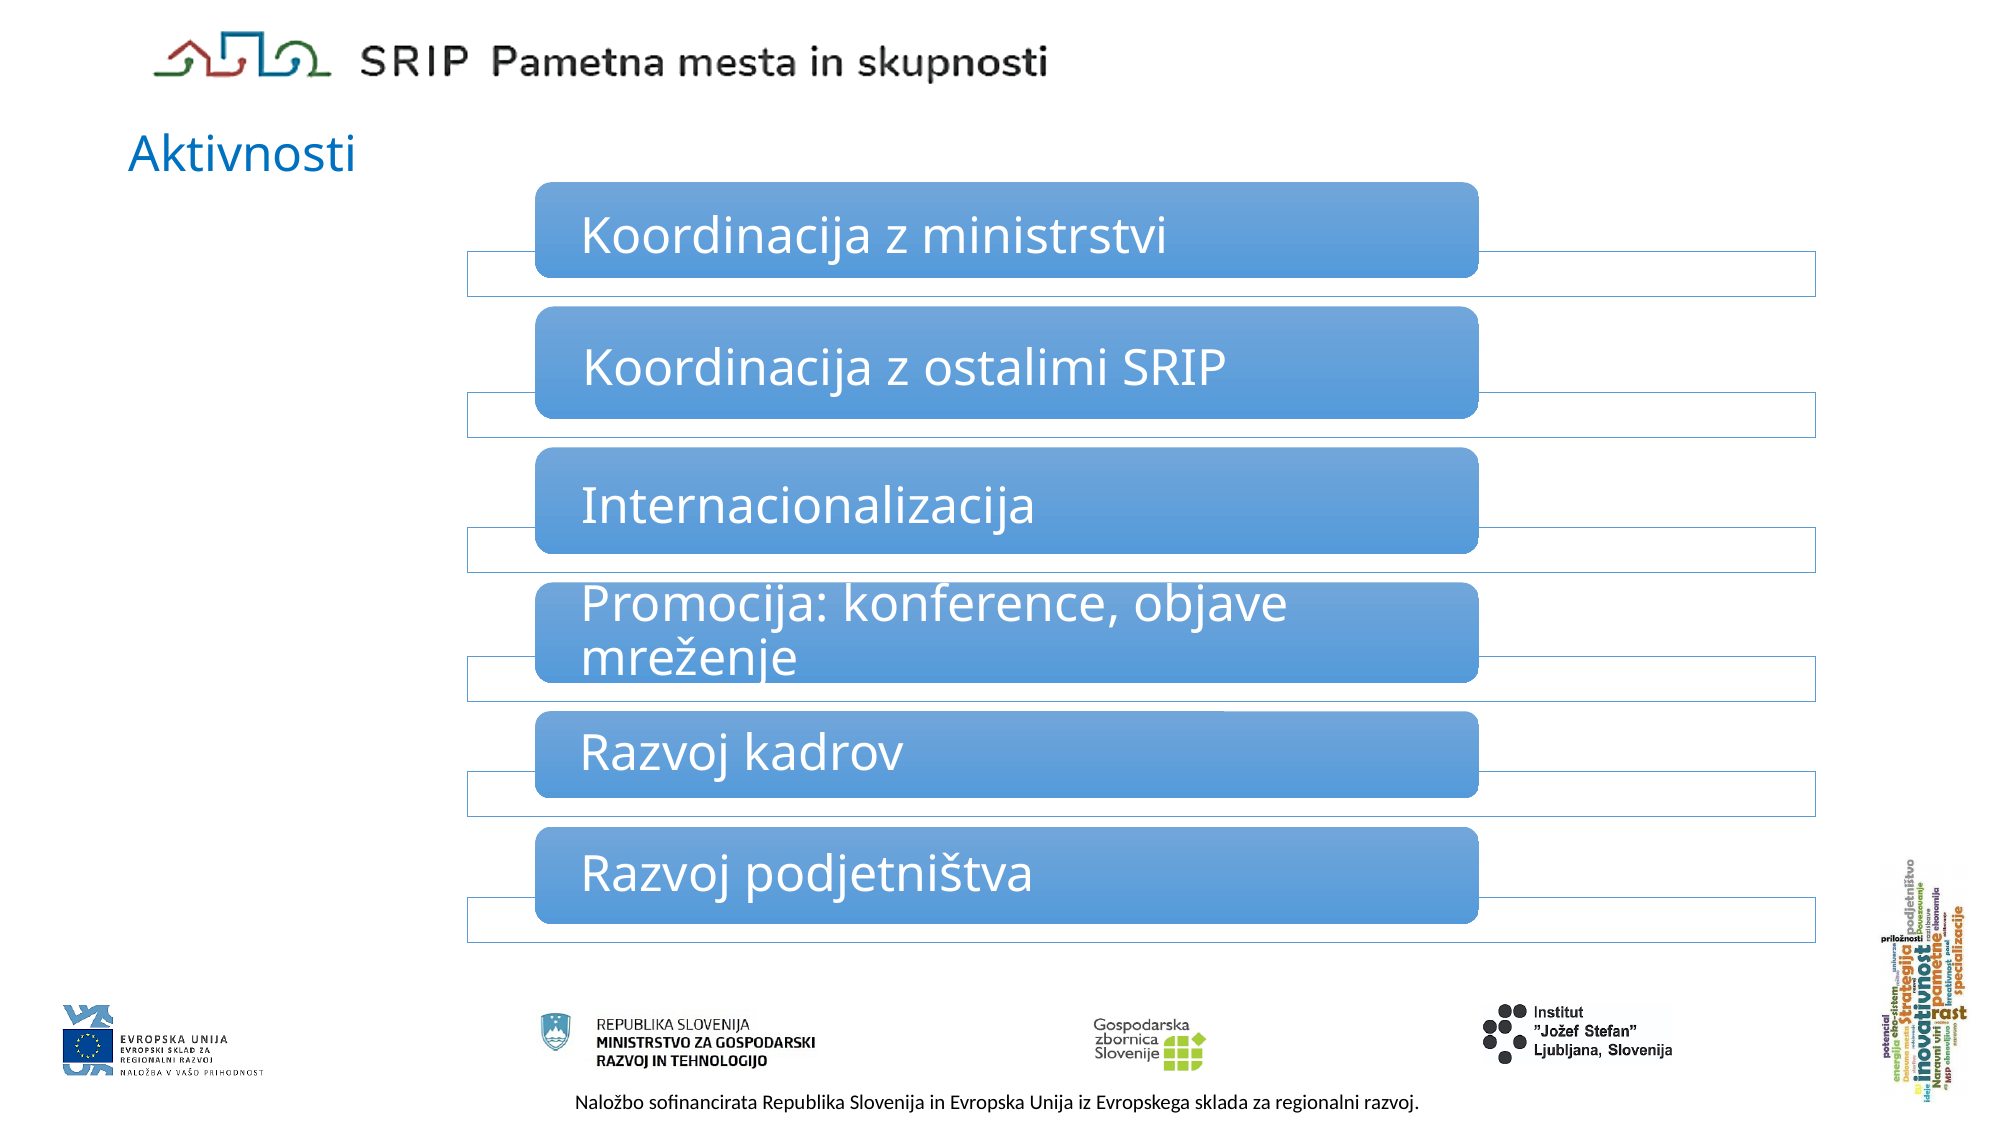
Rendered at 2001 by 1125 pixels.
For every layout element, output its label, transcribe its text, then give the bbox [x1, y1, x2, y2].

picture [138, 16, 1058, 87]
picture [1090, 1013, 1211, 1073]
picture [62, 1004, 264, 1076]
picture [536, 1009, 817, 1069]
title Aktivnosti [113, 121, 539, 190]
picture [1878, 856, 1970, 1103]
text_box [467, 167, 1816, 958]
picture [1483, 1004, 1672, 1064]
